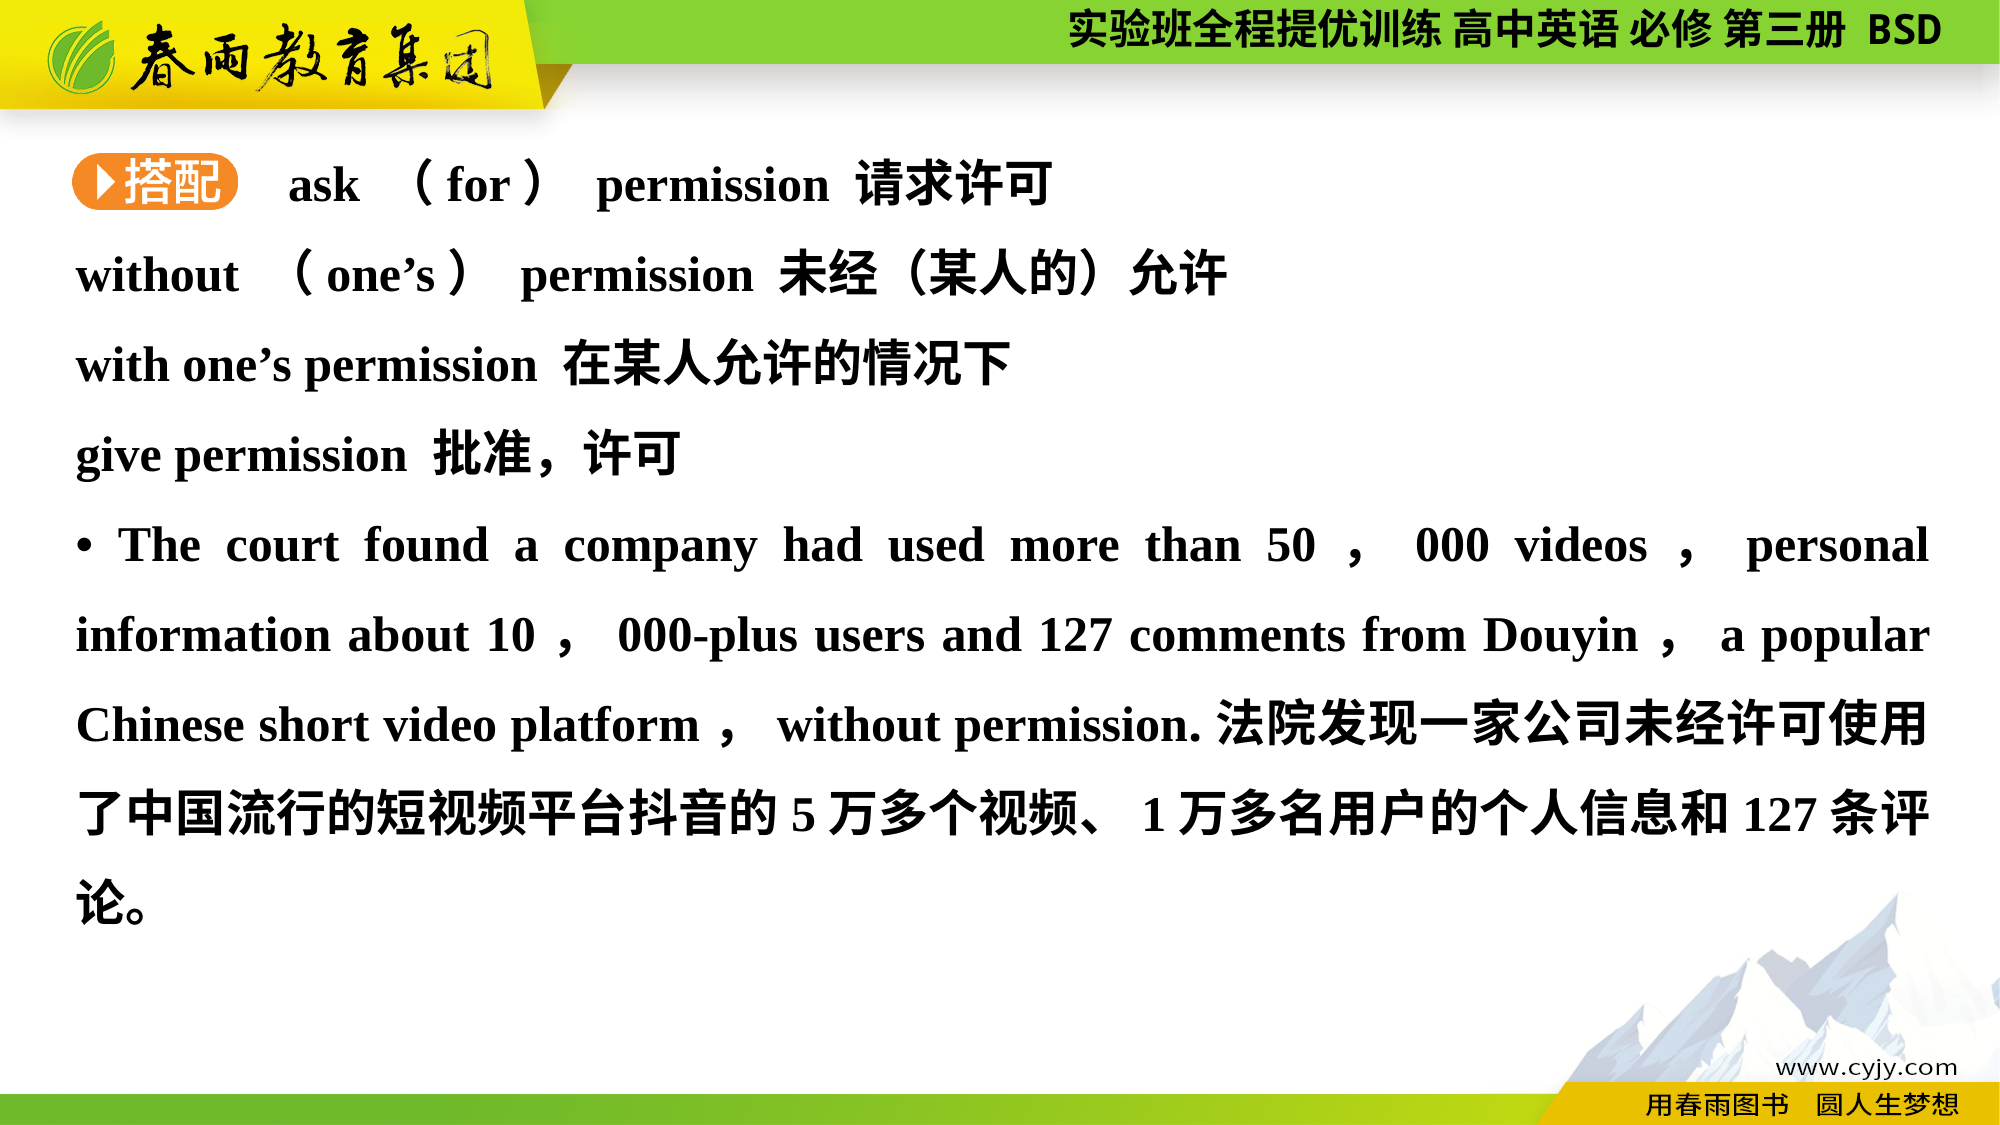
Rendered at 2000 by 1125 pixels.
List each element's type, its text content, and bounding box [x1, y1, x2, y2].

list ask （for） permission 请求许可 without （one’s） permission 未经（某人的）允许 with one’s permission 在某人允许的情况下 give permission 批准，许可 • The court found a company had used more than 50，000 videos，personal information about 10，000-plus users and 127 comments from Douyin，a popular Chinese short video platform，without permission.法院发现一家公司未经许可使用了中国流行的短视频平台抖音的5万多个视频、1万多名用户的个人信息和127条评论。 [60, 113, 1945, 947]
picture [0, 0, 2000, 1125]
